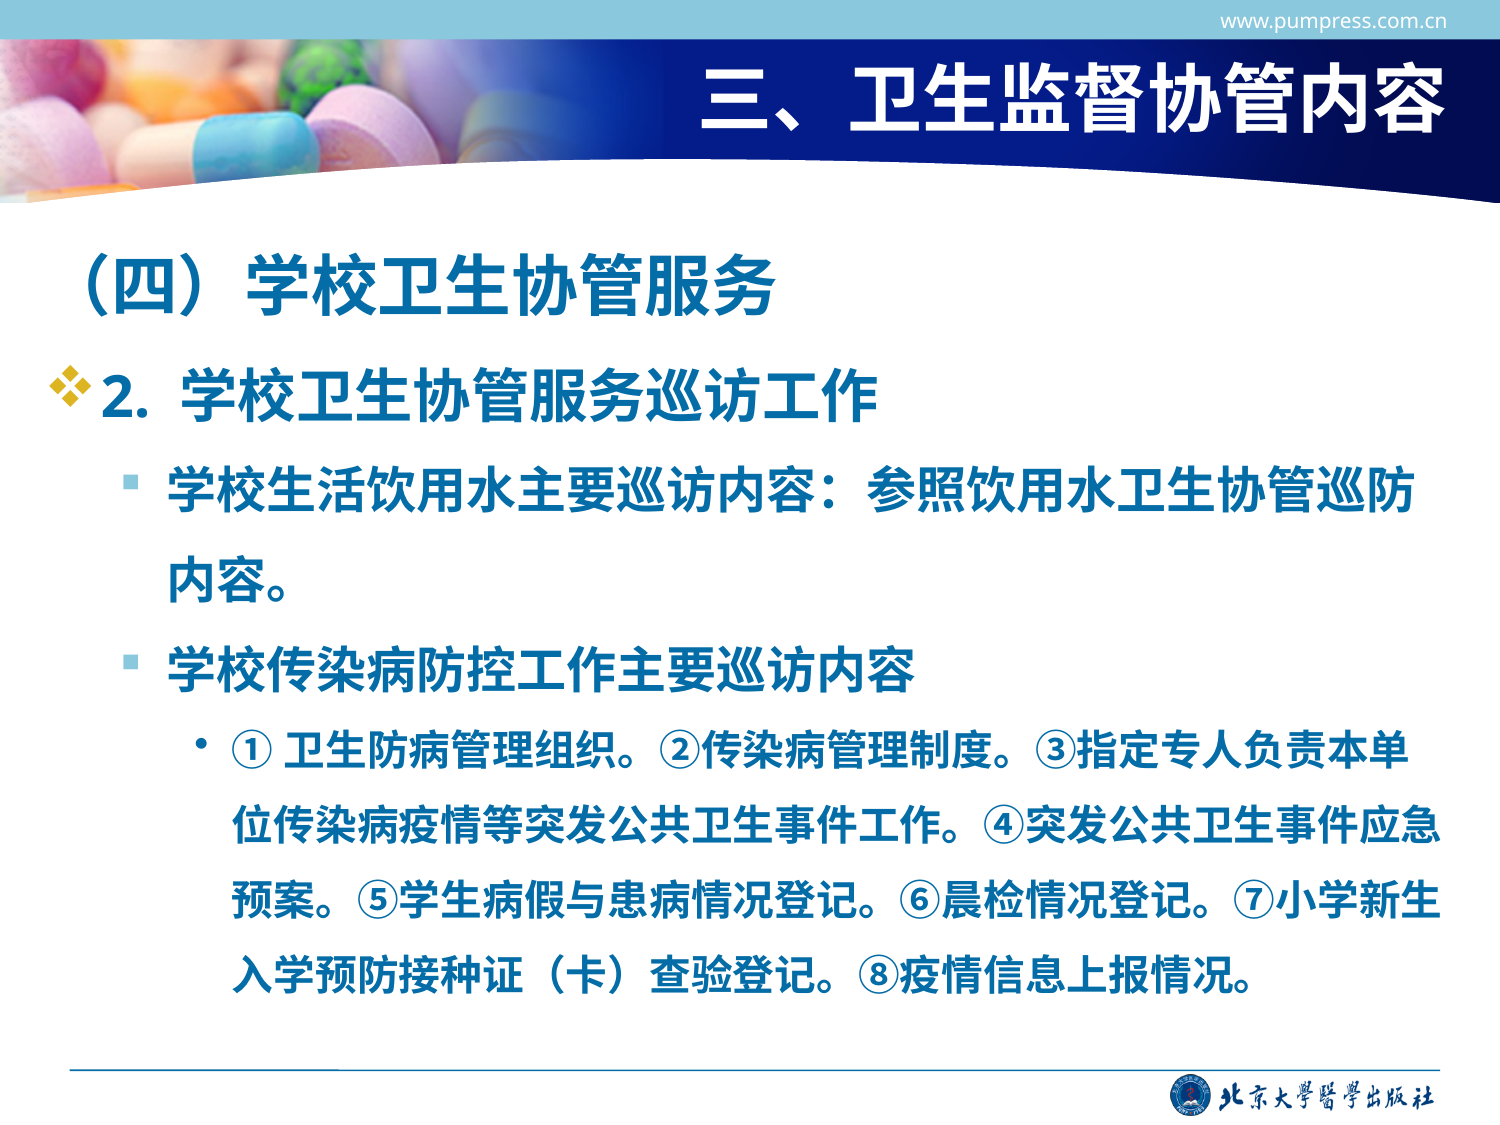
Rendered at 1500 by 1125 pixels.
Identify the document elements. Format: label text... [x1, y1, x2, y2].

slide_number www.pumpress.com.cn [1024, 0, 1463, 38]
picture [1170, 1074, 1436, 1118]
list （四）学校卫生协管服务 2. 学校卫生协管服务巡访工作 学校生活饮用水主要巡访内容：参照饮用水卫生协管巡防内容。 学校传染病防控工作主要巡访内容 ①卫生防病管理组织。②传染病管理制度。③指定专人负责本单位传染病疫情等突发公共卫生事件工作。④突发公共卫生事件应急预案。⑤学生病假与患病情况登记。⑥晨检情况登记。⑦小学新生入学预防接种证（卡）查验登记。⑧疫情信息上报情况。 [29, 196, 1460, 1071]
title 三、卫生监督协管内容 [137, 49, 1463, 143]
picture [0, 40, 1500, 203]
